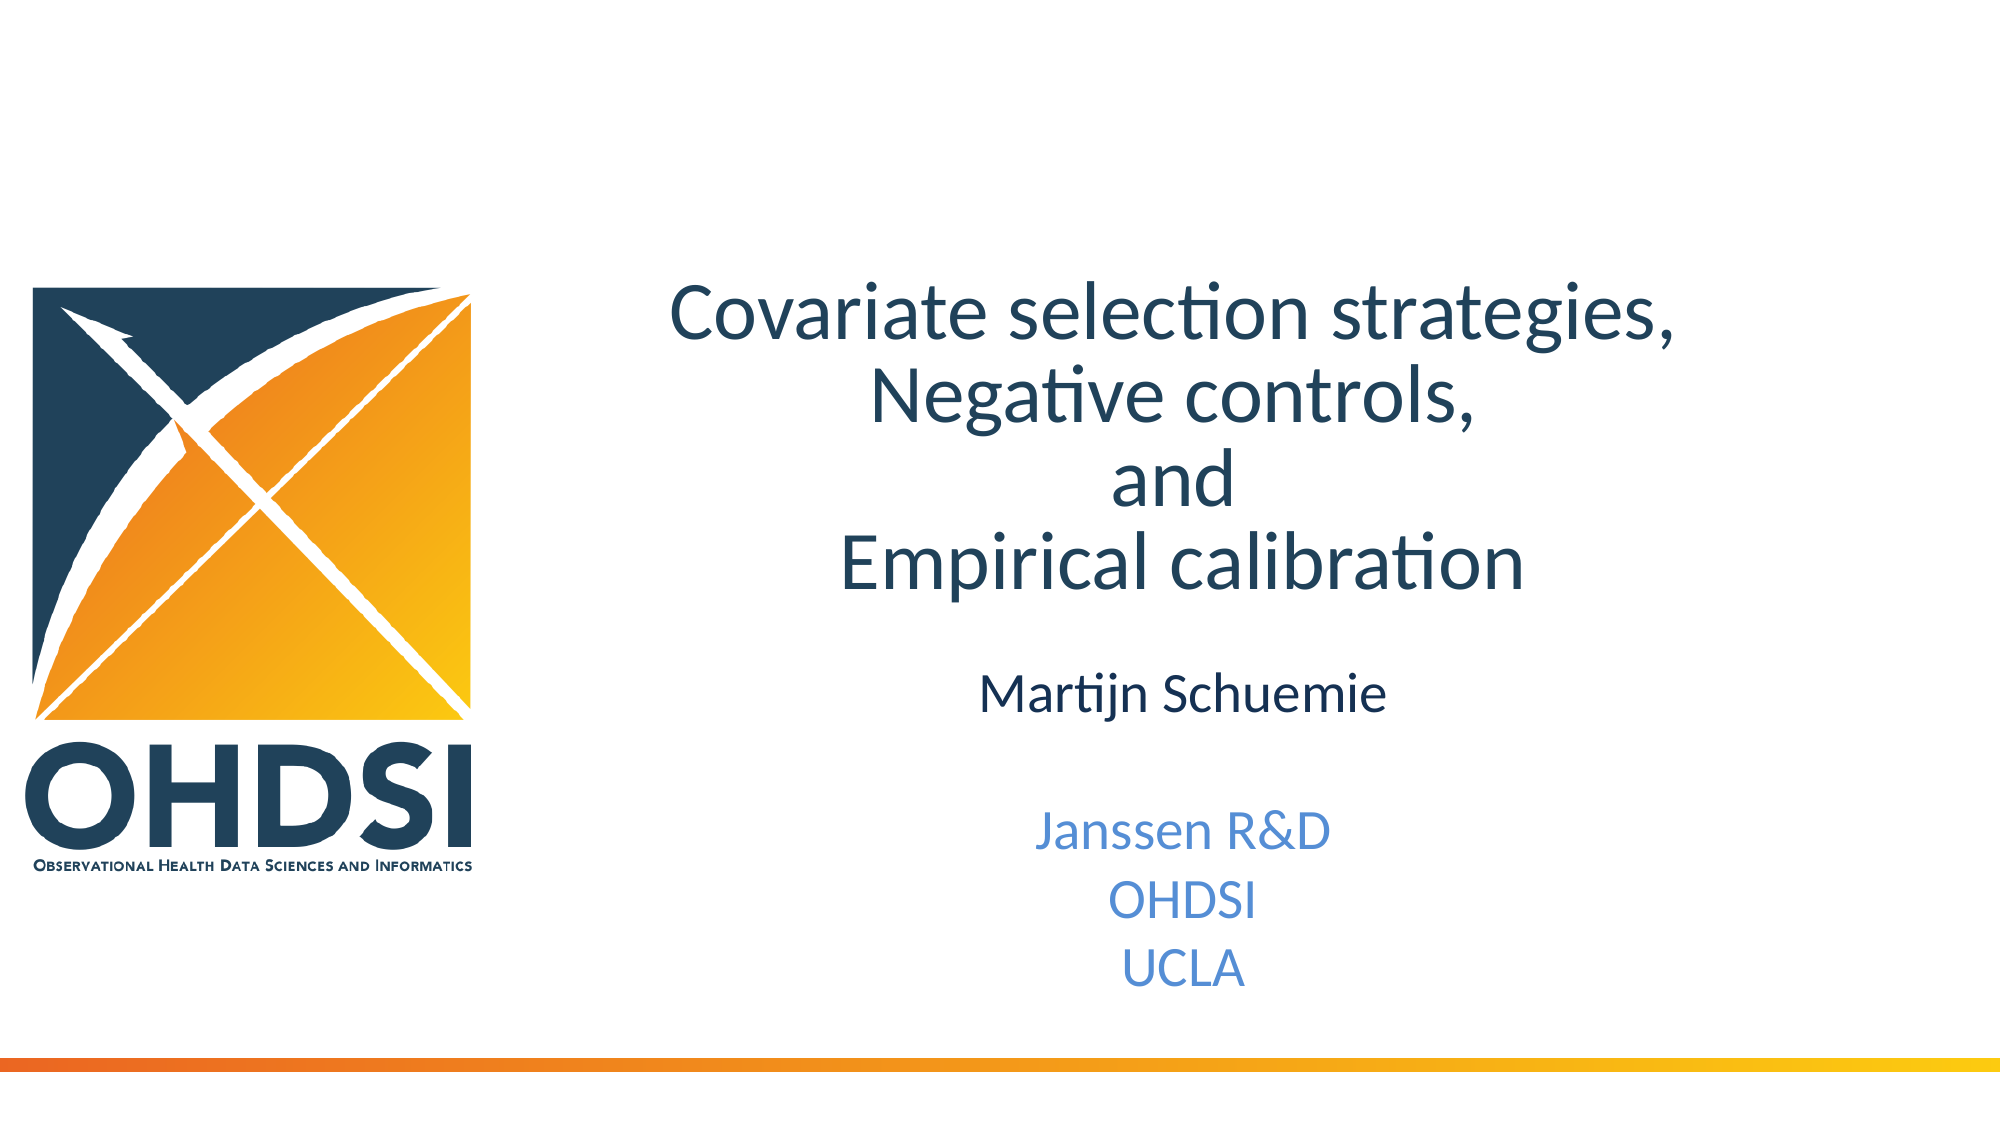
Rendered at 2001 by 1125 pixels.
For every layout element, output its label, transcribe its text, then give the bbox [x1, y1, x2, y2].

title Covariate selection strategies, Negative controls, and Empirical calibration [516, 249, 1850, 638]
subtitle Martijn Schuemie Janssen R&D OHDSI UCLA [516, 662, 1850, 1013]
picture [0, 237, 529, 920]
